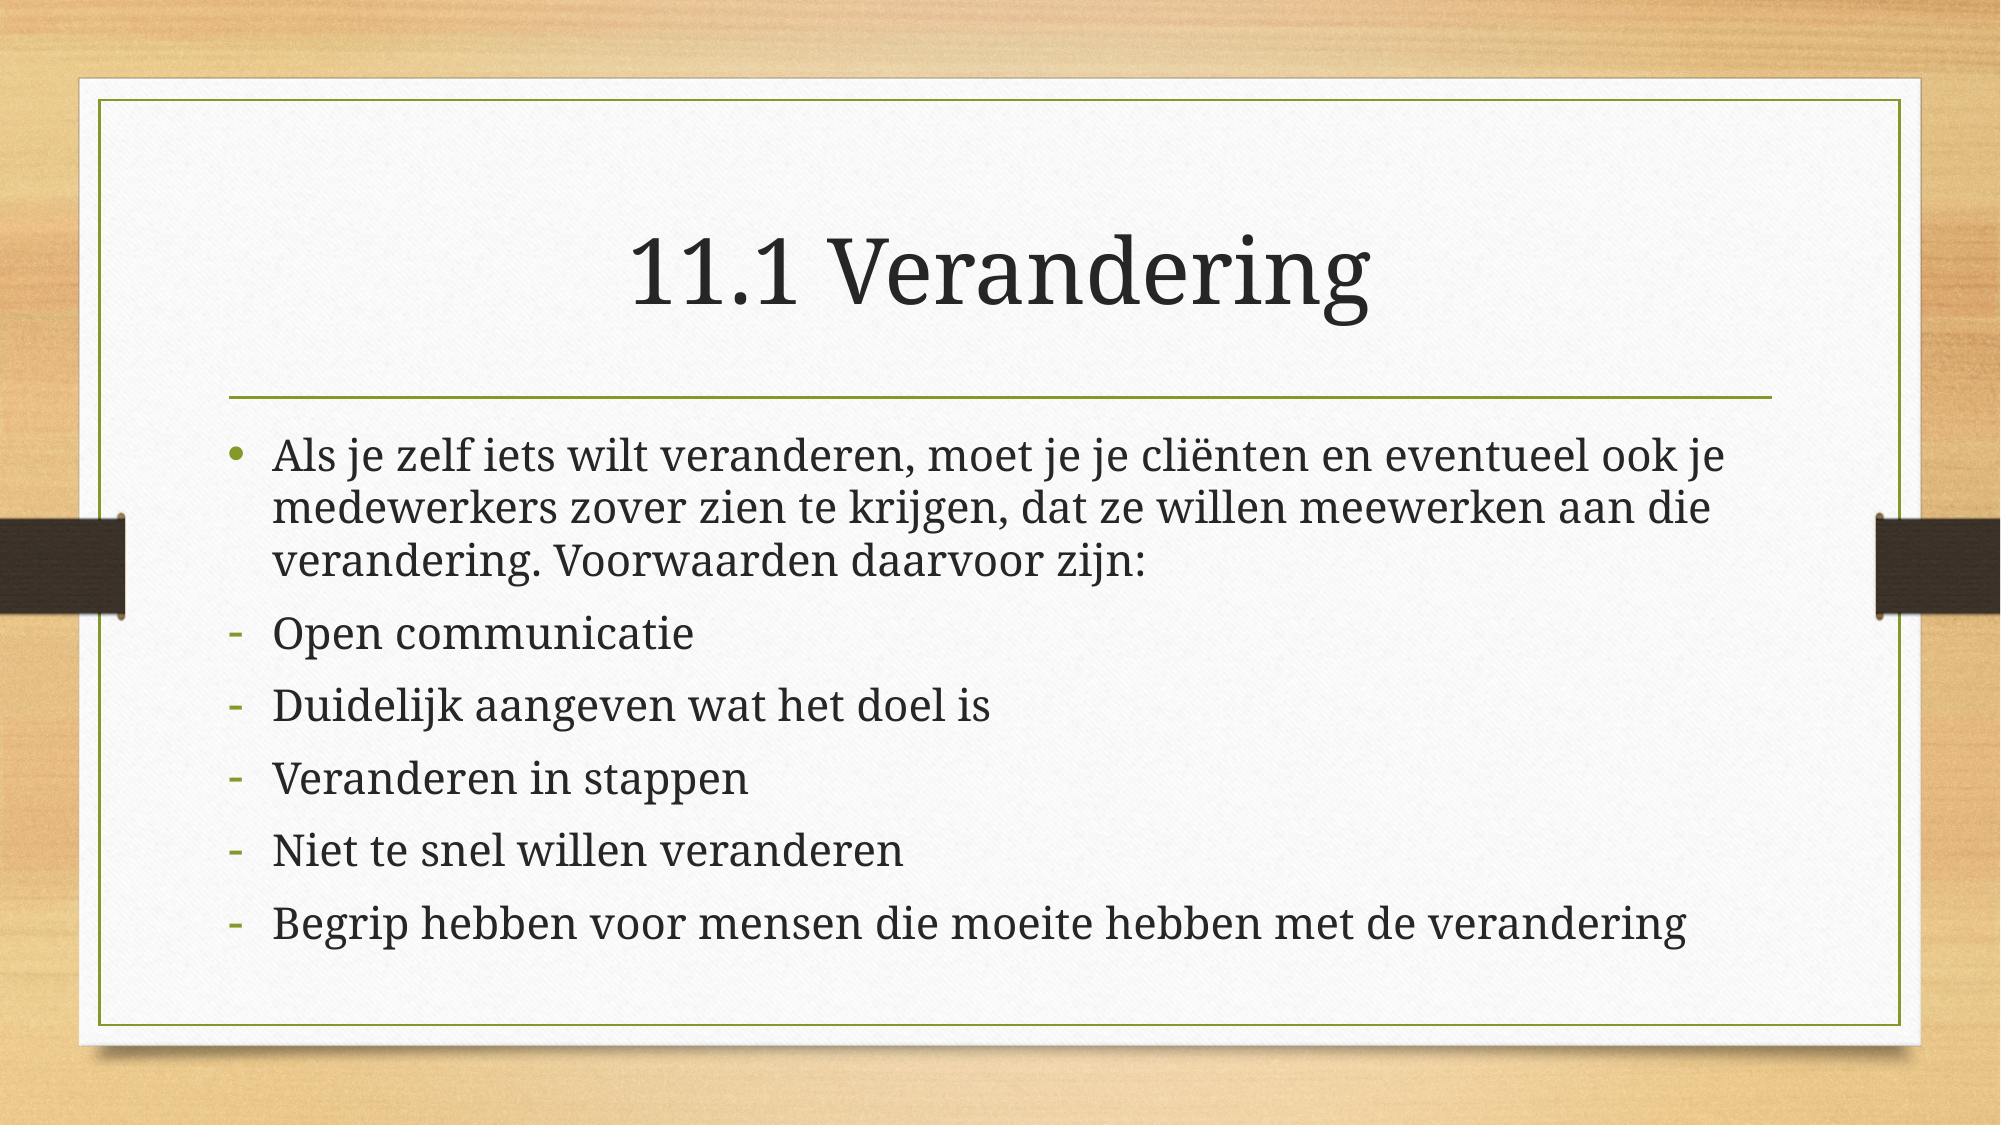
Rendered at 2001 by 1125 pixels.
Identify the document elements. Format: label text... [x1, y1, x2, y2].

title 11.1 Verandering [212, 161, 1788, 375]
picture [0, 0, 2001, 1125]
list Als je zelf iets wilt veranderen, moet je je cliënten en eventueel ook je medewerkers zover zien te krijgen, dat ze willen meewerken aan die verandering. Voorwaarden daarvoor zijn: Open communicatie Duidelijk aangeven wat het doel is Veranderen in stappen Niet te snel willen veranderen Begrip hebben voor mensen die moeite hebben met de verandering [212, 419, 1788, 964]
